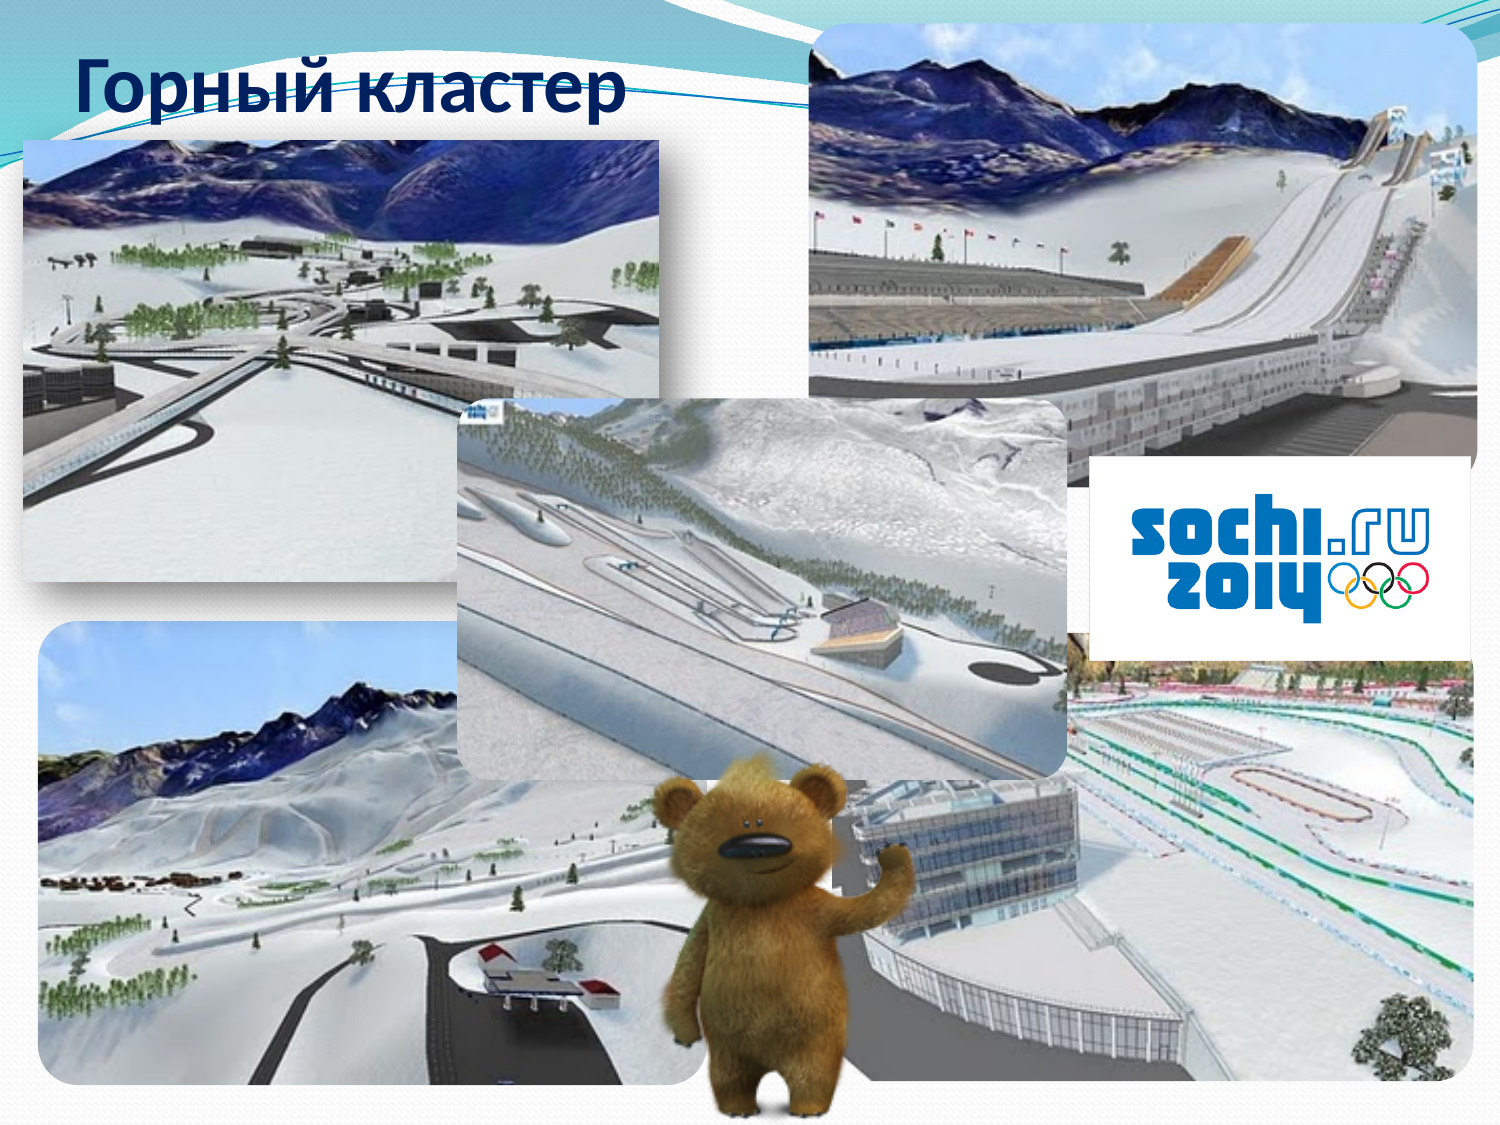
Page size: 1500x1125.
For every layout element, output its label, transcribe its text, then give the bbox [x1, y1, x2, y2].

picture [924, 632, 1474, 1082]
picture [23, 23, 1478, 1125]
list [37, 620, 637, 1086]
title Горный кластер [75, 23, 808, 129]
